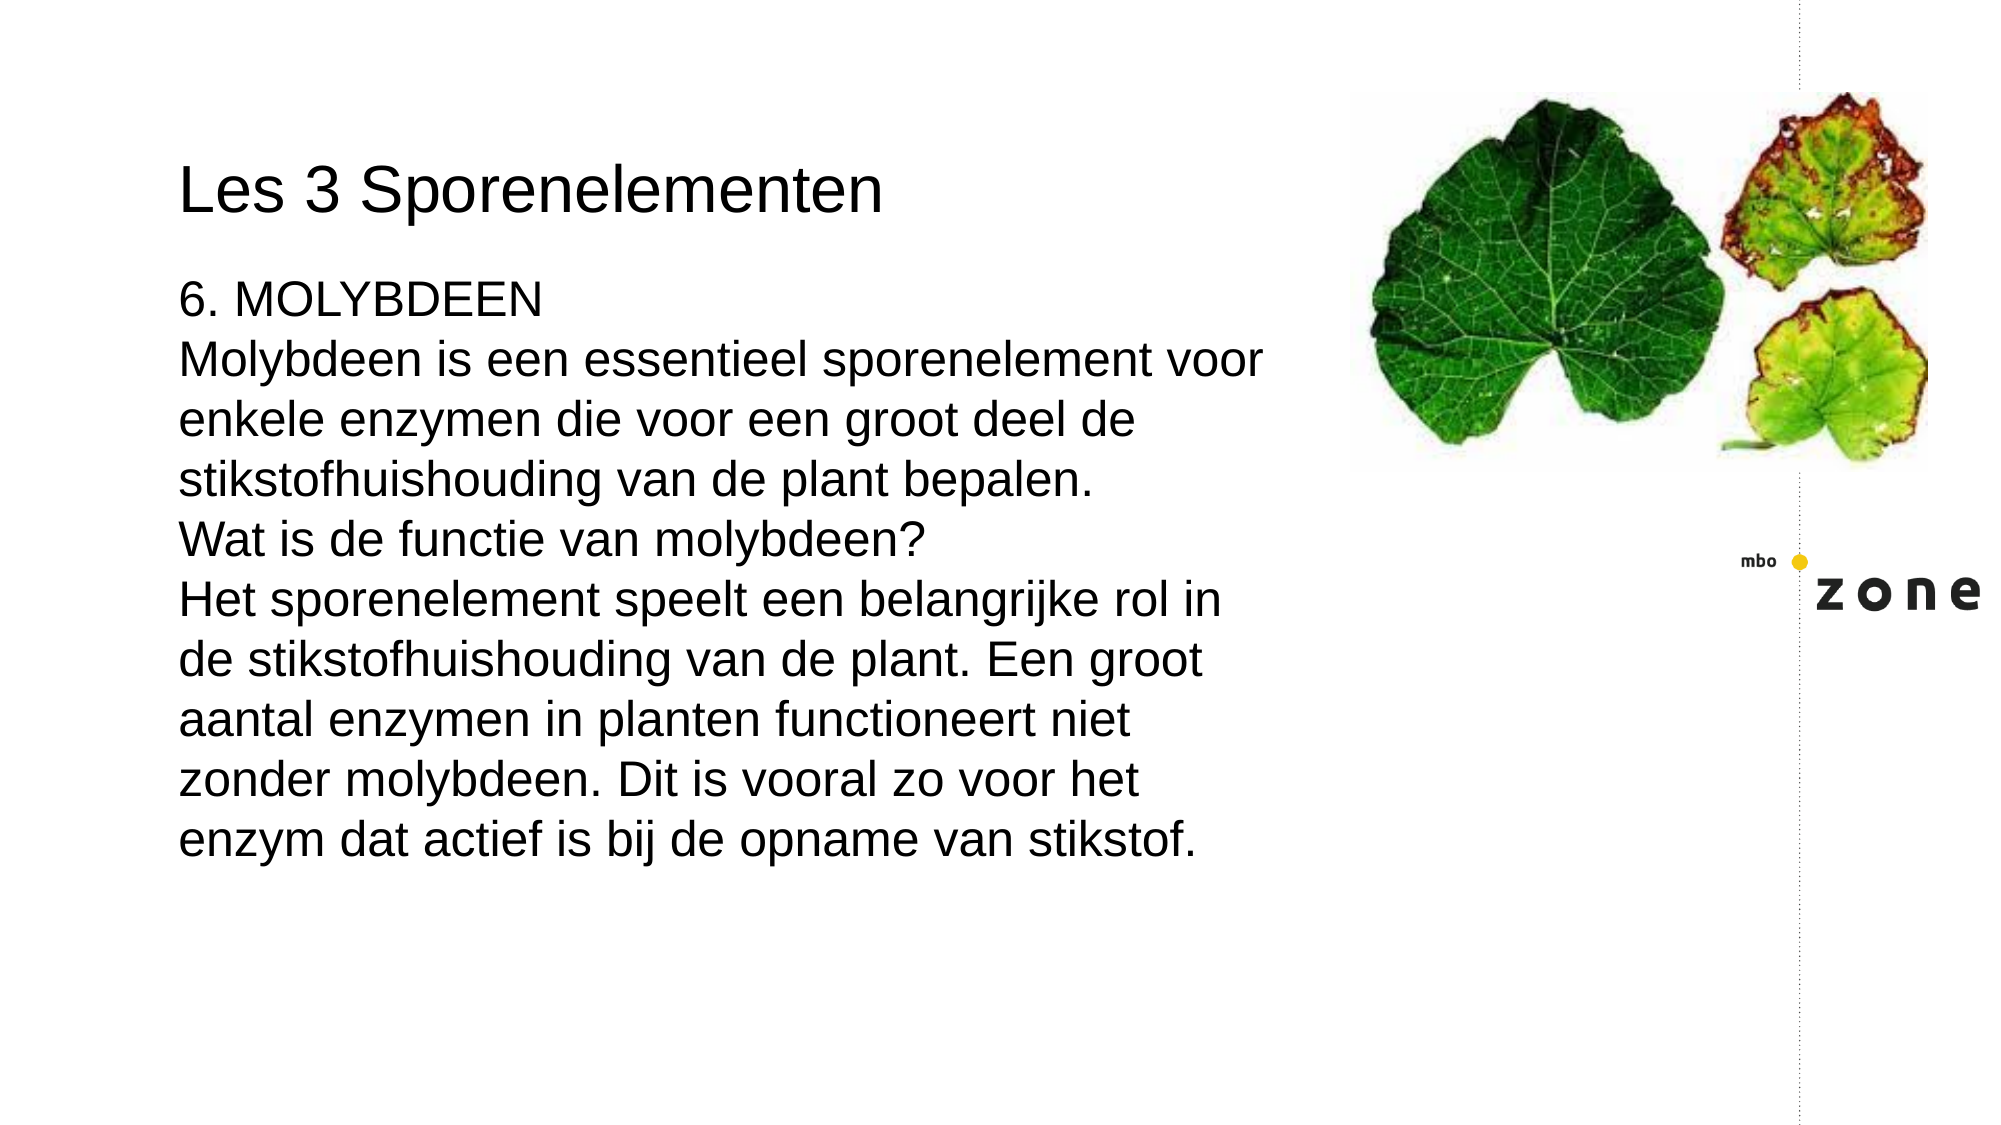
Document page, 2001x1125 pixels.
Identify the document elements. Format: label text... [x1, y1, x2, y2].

text_box 6. MOLYBDEEN Molybdeen is een essentieel sporenelement voor enkele enzymen die voor een groot deel de stikstofhuishouding van de plant bepalen. Wat is de functie van molybdeen? Het sporenelement speelt een belangrijke rol in de stikstofhuishouding van de plant. Een groot aantal enzymen in planten functioneert niet zonder molybdeen. Dit is vooral zo voor het enzym dat actief is bij de opname van stikstof. [163, 259, 1294, 875]
picture [1349, 0, 2001, 1125]
text_box Les 3 Sporenelementen [163, 138, 1349, 234]
